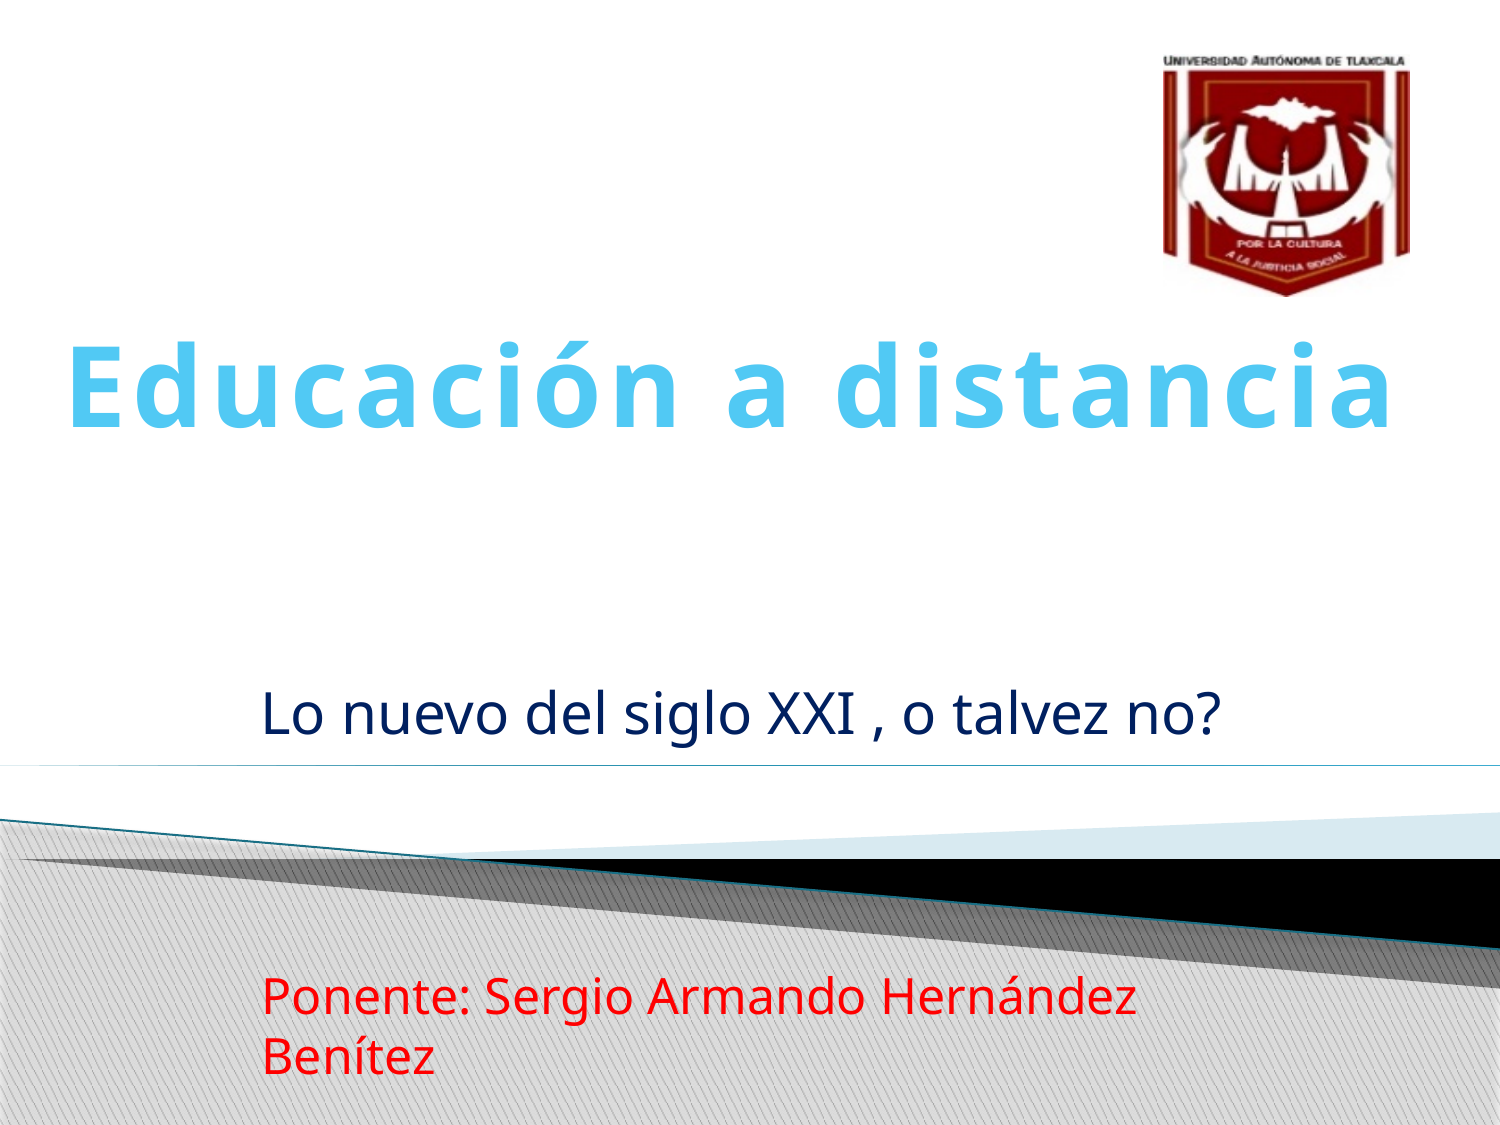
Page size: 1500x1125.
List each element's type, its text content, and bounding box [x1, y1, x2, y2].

picture [1256, 930, 1500, 989]
text_box Ponente: Sergio Armando Hernández Benítez [246, 956, 1287, 1092]
picture [5, 859, 205, 876]
text_box Educación a distancia [48, 307, 1413, 458]
subtitle Lo nuevo del siglo XXI , o talvez no? [205, 668, 1256, 957]
picture [1163, 54, 1410, 297]
